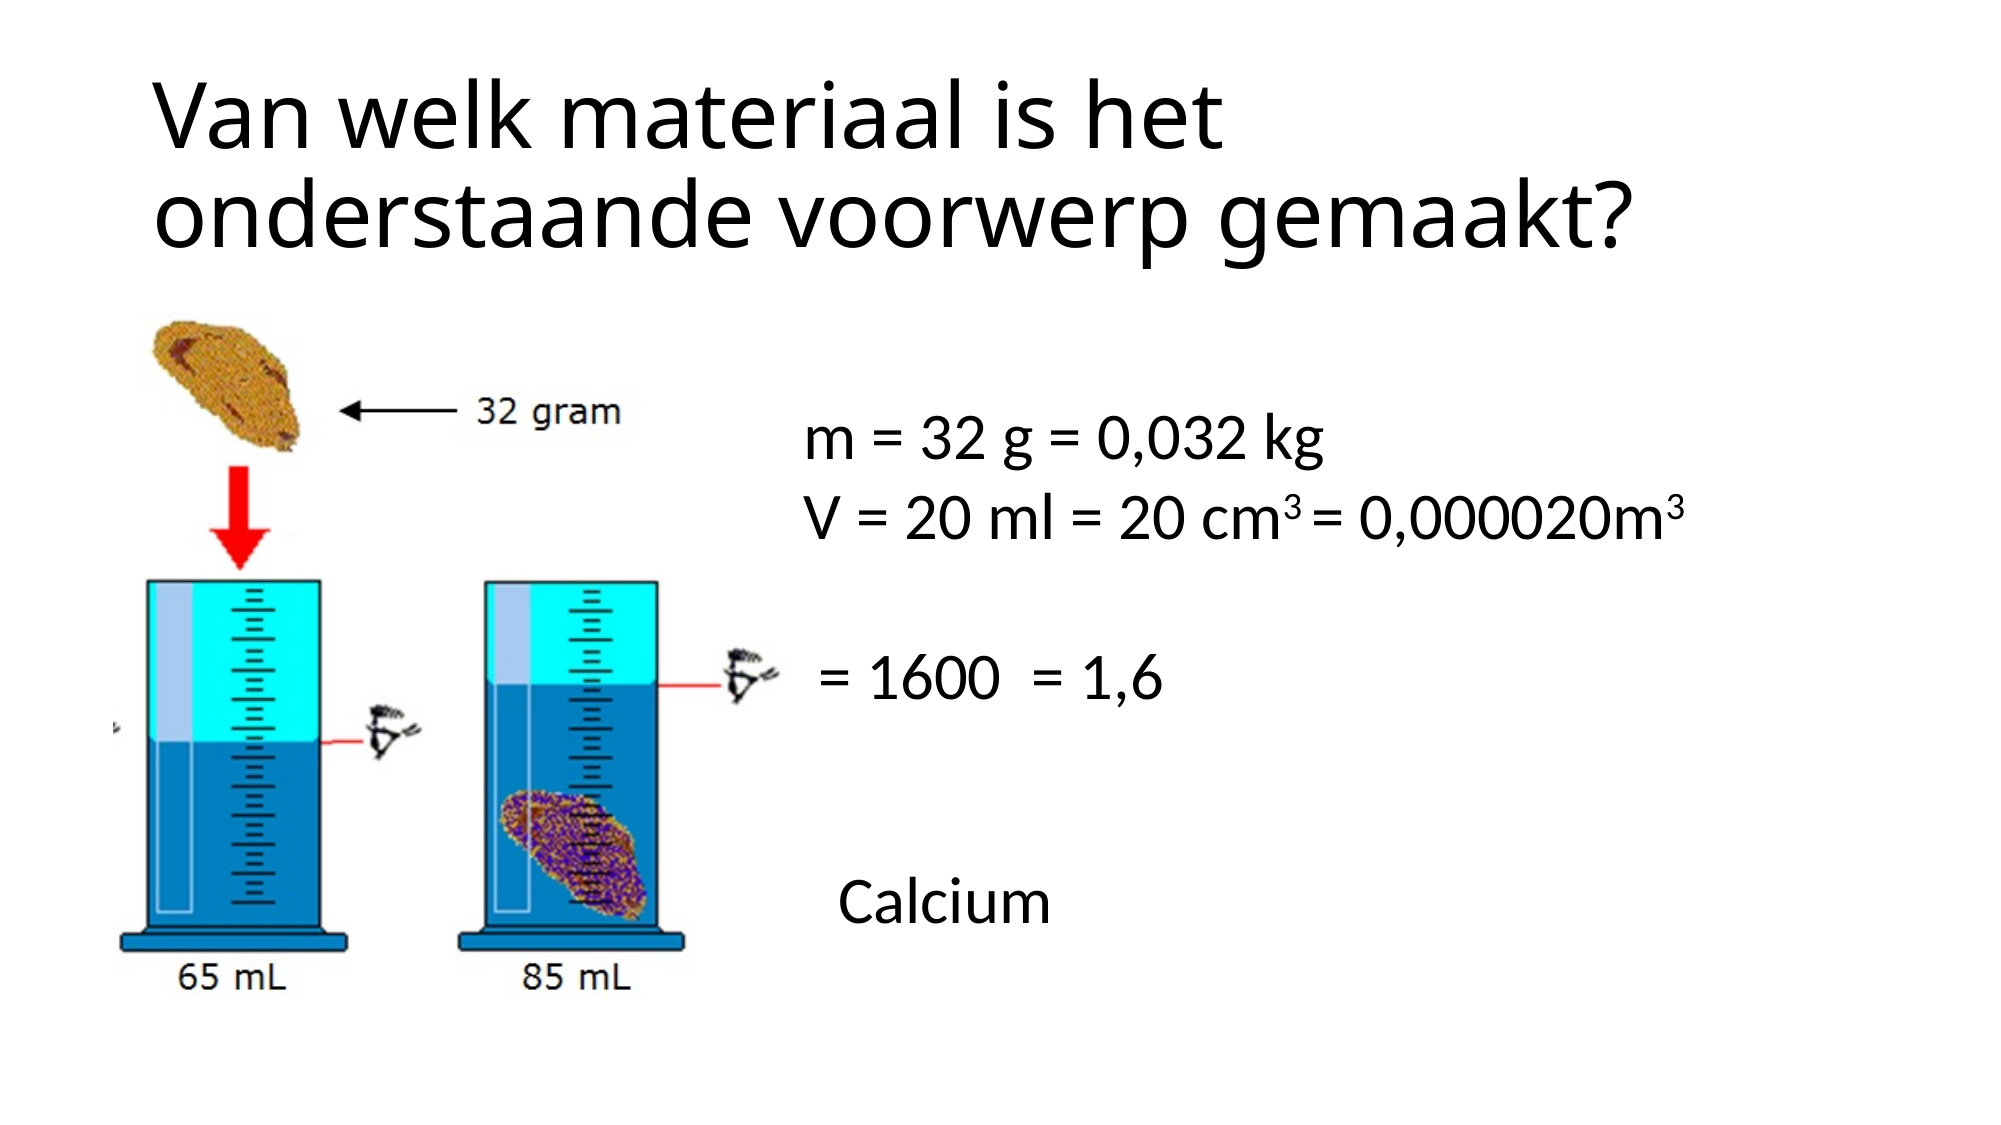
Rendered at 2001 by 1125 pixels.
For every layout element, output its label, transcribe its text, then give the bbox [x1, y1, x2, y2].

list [113, 312, 789, 1018]
title Van welk materiaal is het onderstaande voorwerp gemaakt? [137, 59, 1863, 278]
text_box Calcium [823, 849, 1242, 945]
